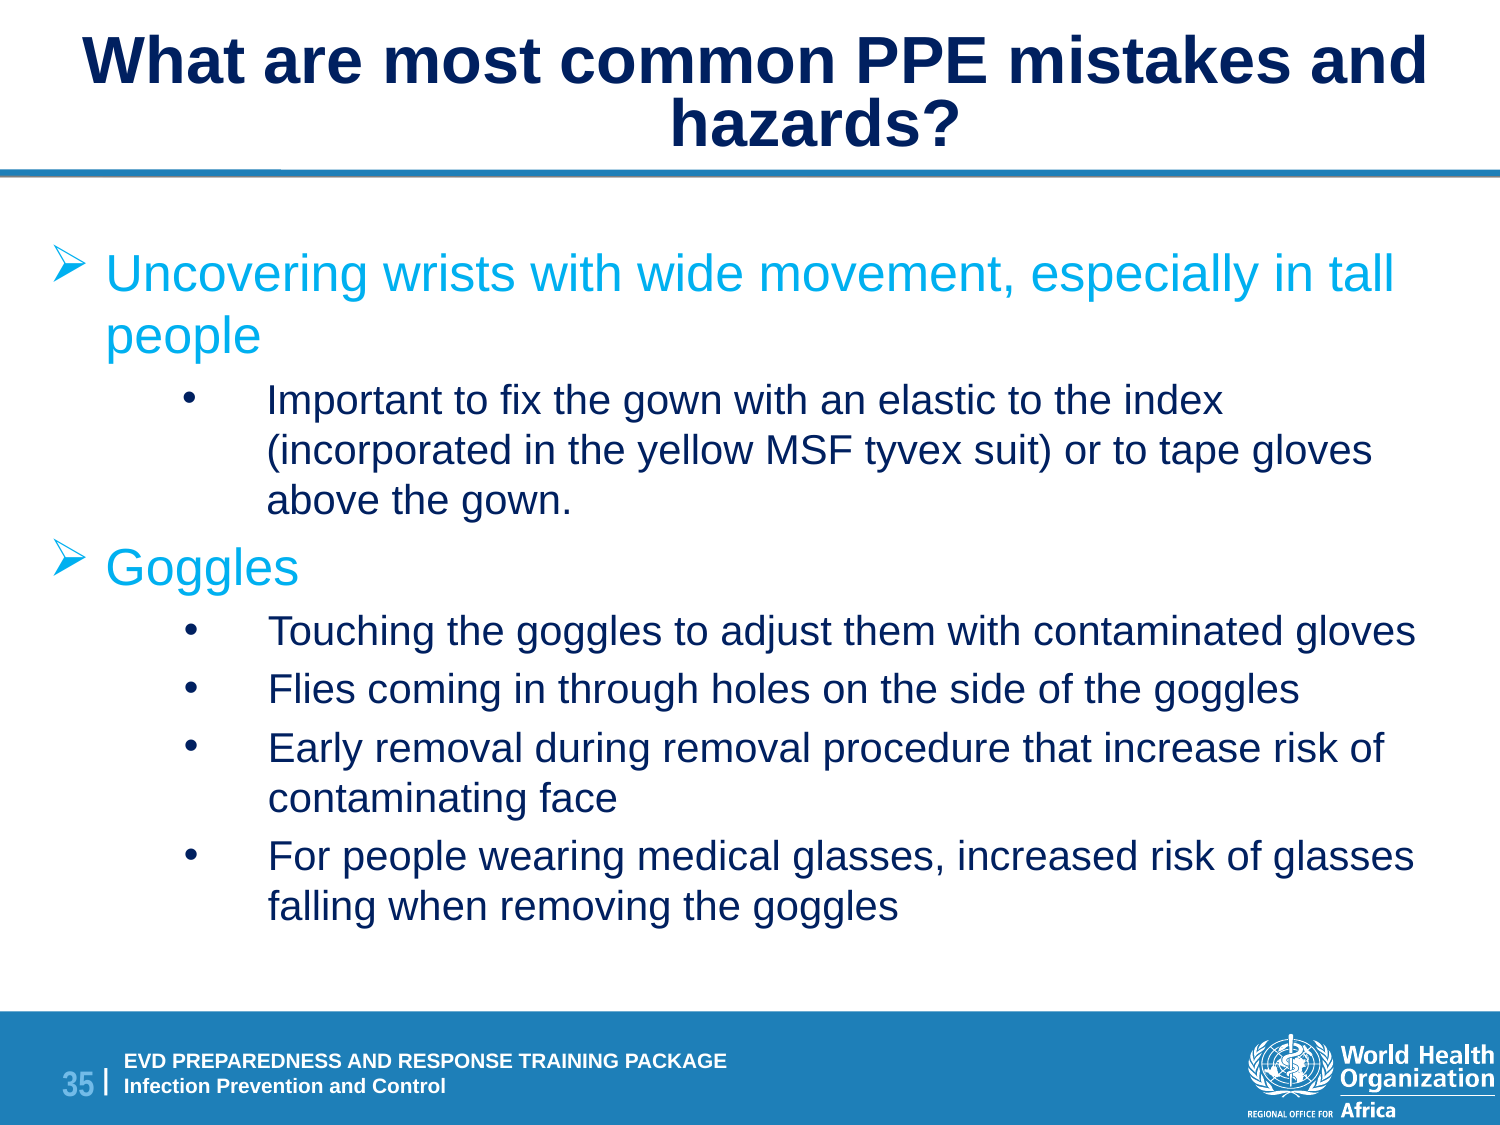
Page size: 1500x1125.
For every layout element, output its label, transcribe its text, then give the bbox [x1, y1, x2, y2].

list Uncovering wrists with wide movement, especially in tall people Important to fix the gown with an elastic to the index (incorporated in the yellow MSF tyvex suit) or to tape gloves above the gown. Goggles Touching the goggles to adjust them with contaminated gloves Flies coming in through holes on the side of the goggles Early removal during removal procedure that increase risk of contaminating face For people wearing medical glasses, increased risk of glasses falling when removing the goggles [33, 231, 1478, 925]
text_box What are most common PPE mistakes and hazards? [34, 34, 1478, 160]
